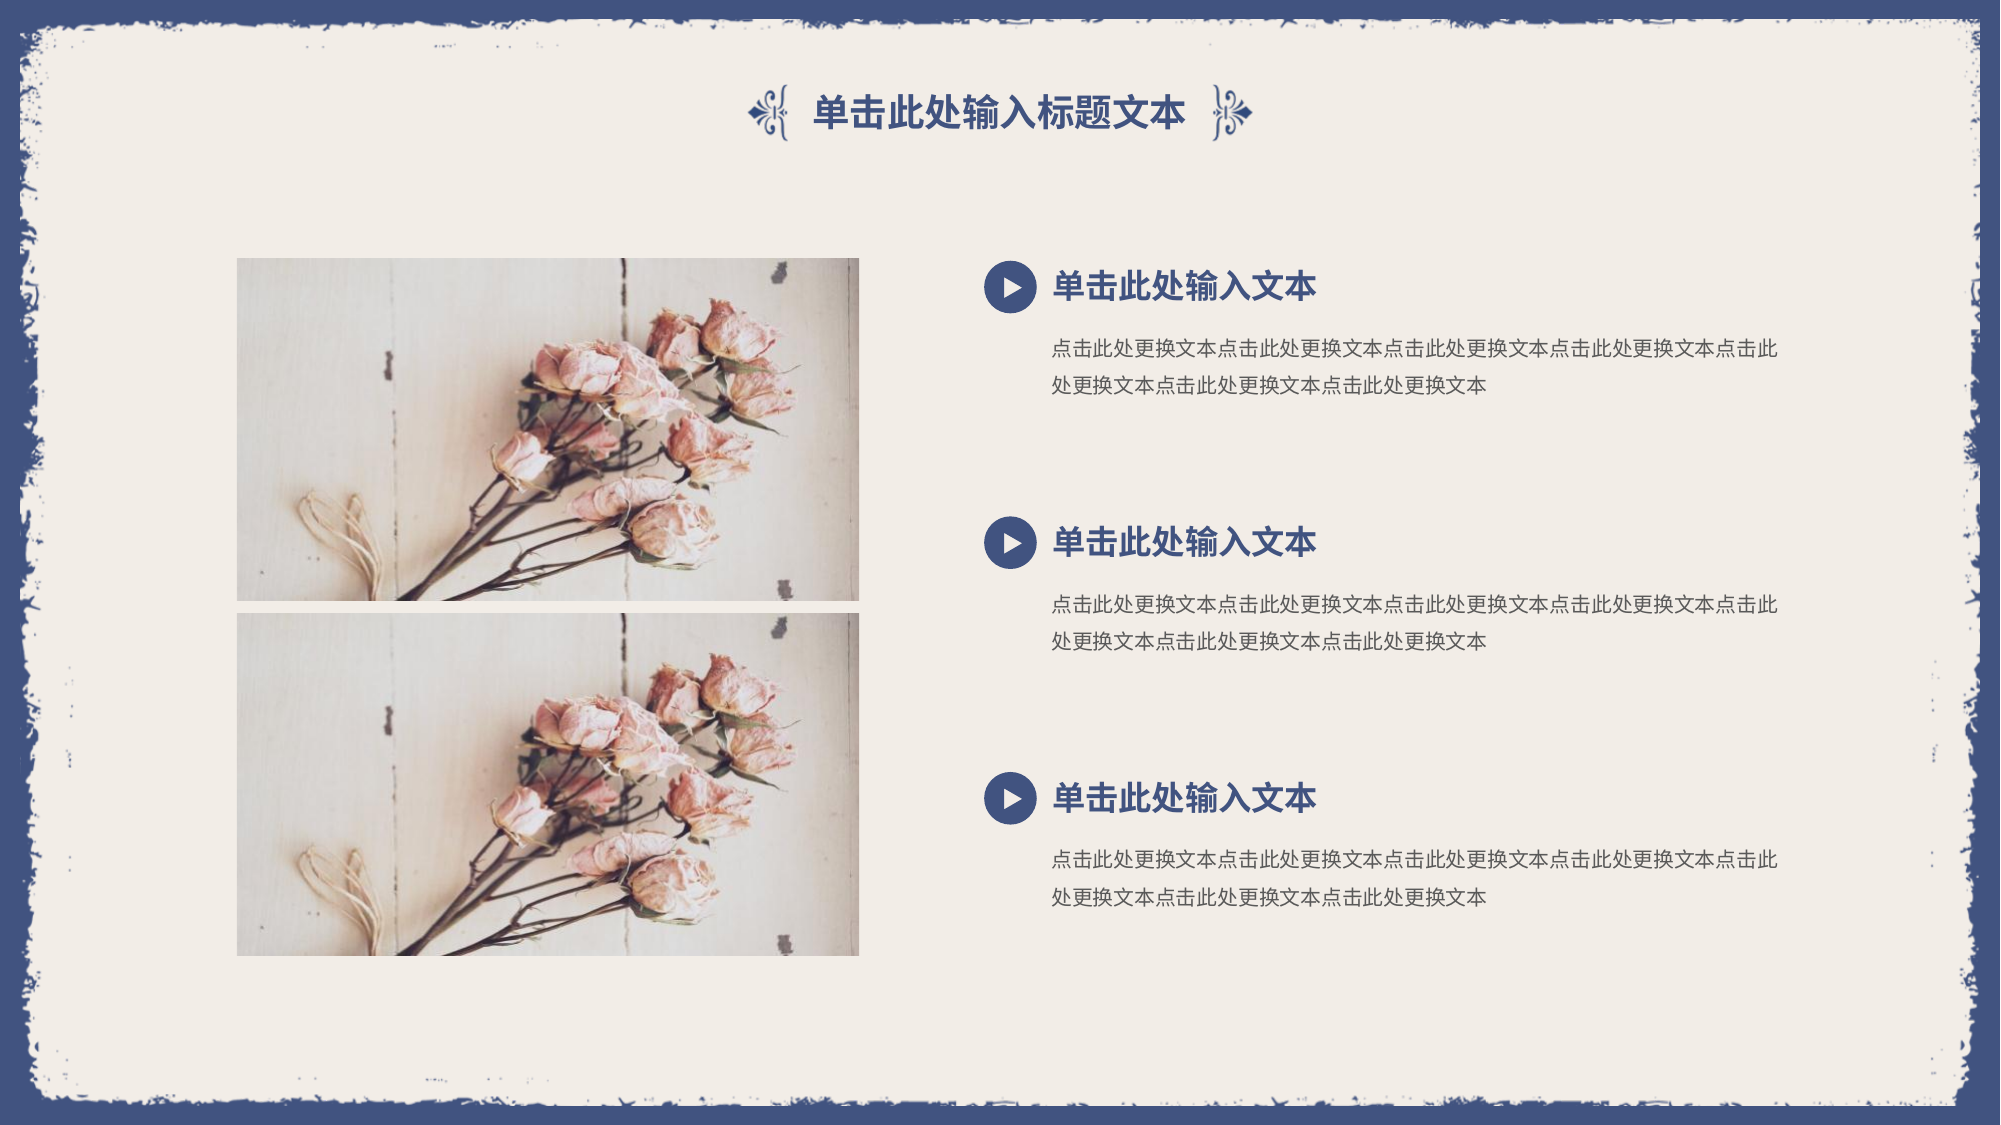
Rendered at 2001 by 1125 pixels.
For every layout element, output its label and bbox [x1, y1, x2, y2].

picture [1204, 93, 1262, 134]
picture [738, 93, 796, 134]
text_box [0, 6, 2000, 1119]
